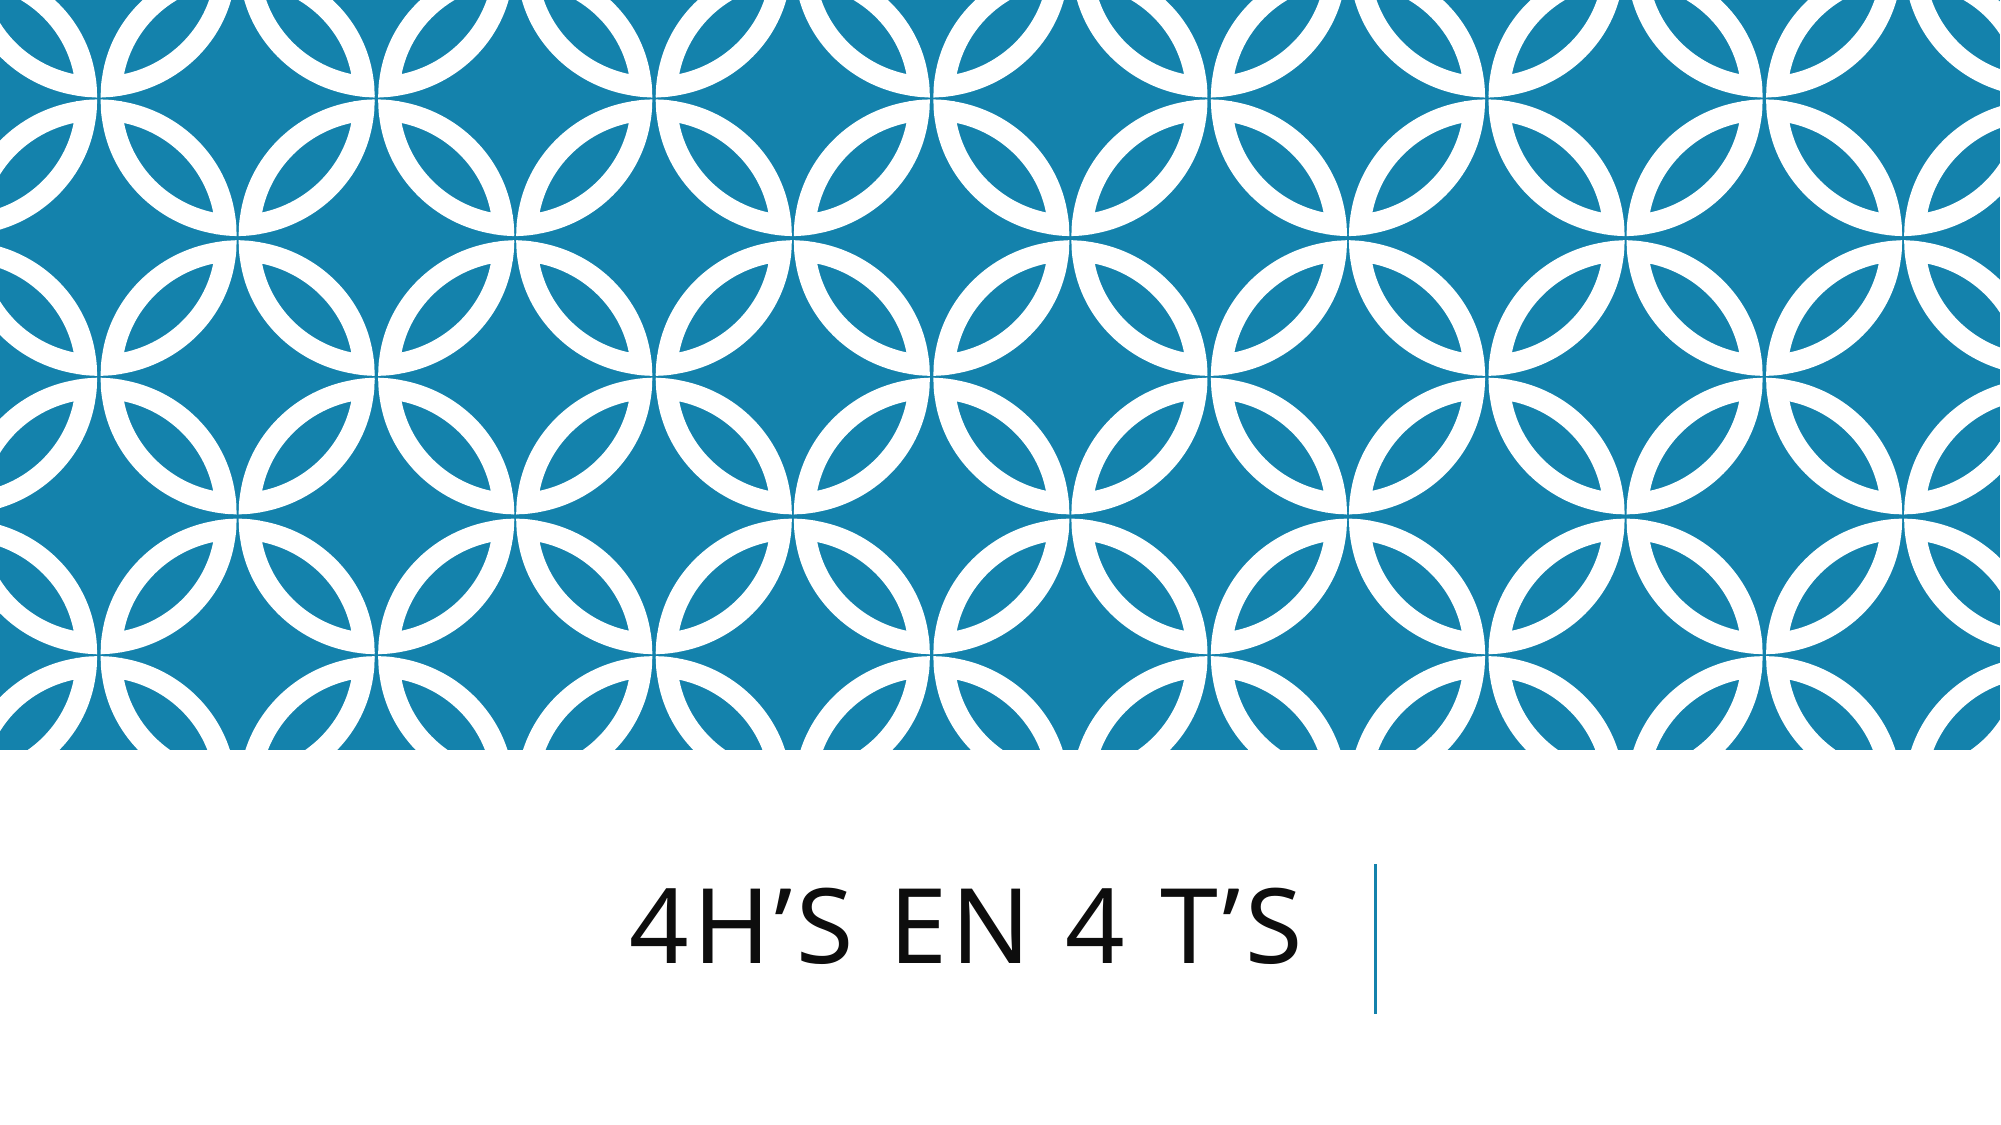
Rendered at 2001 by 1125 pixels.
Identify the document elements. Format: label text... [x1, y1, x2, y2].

title 4H’s en 4 T’s [75, 813, 1350, 1054]
